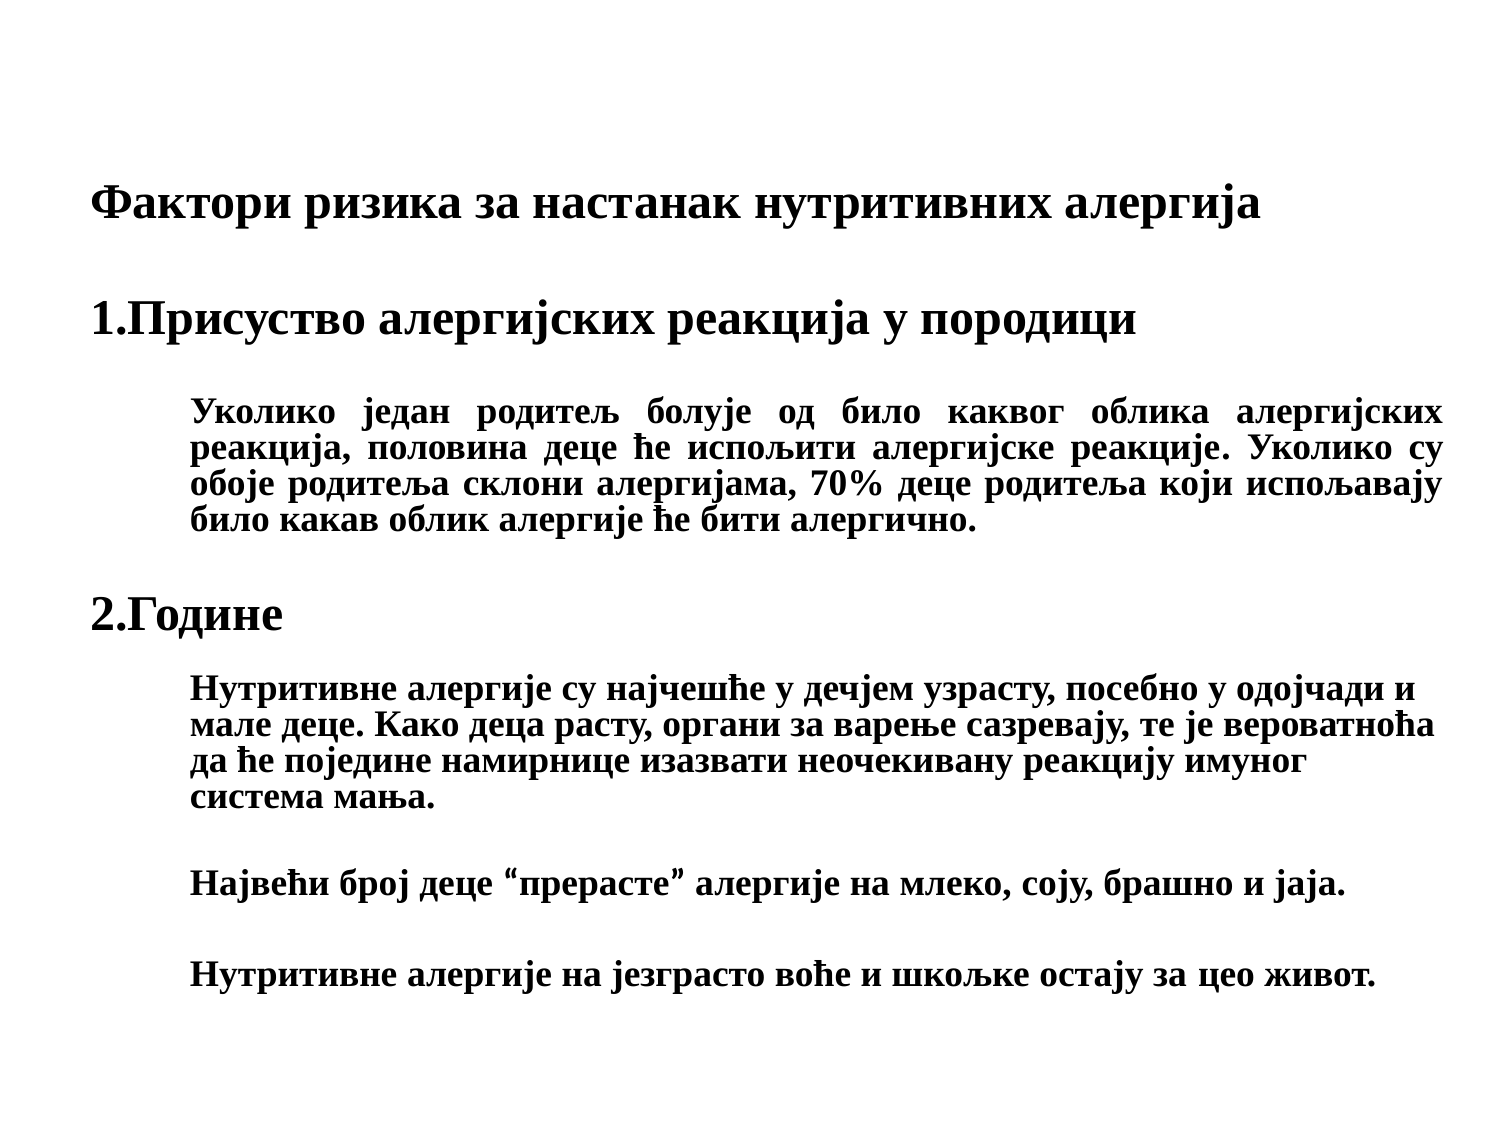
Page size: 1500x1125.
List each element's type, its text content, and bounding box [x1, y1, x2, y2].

list Фактори ризика за настанак нутритивних алергија 1.Присуство алергијских реакција у породици Уколико један родитељ болује од било каквог облика алергијских реакција, половина деце ће испољити алергијске реакције. Уколико су обоје родитеља склони алергијама, 70% деце родитеља који испољавају било какав облик алергије ће бити алергично. 2.Године Нутритивне алергије су најчешће у дечјем узрасту, посебно у одојчади и мале деце. Како деца расту, органи за варење сазревају, те је вероватноћа да ће поједине намирнице изазвати неочекивану реакцију имуног система мања. Највећи број деце “прерасте” алергије на млеко, соју, брашно и јаја. Нутритивне алергије на језграсто воће и шкољке остају за цео живот. [75, 172, 1459, 1125]
